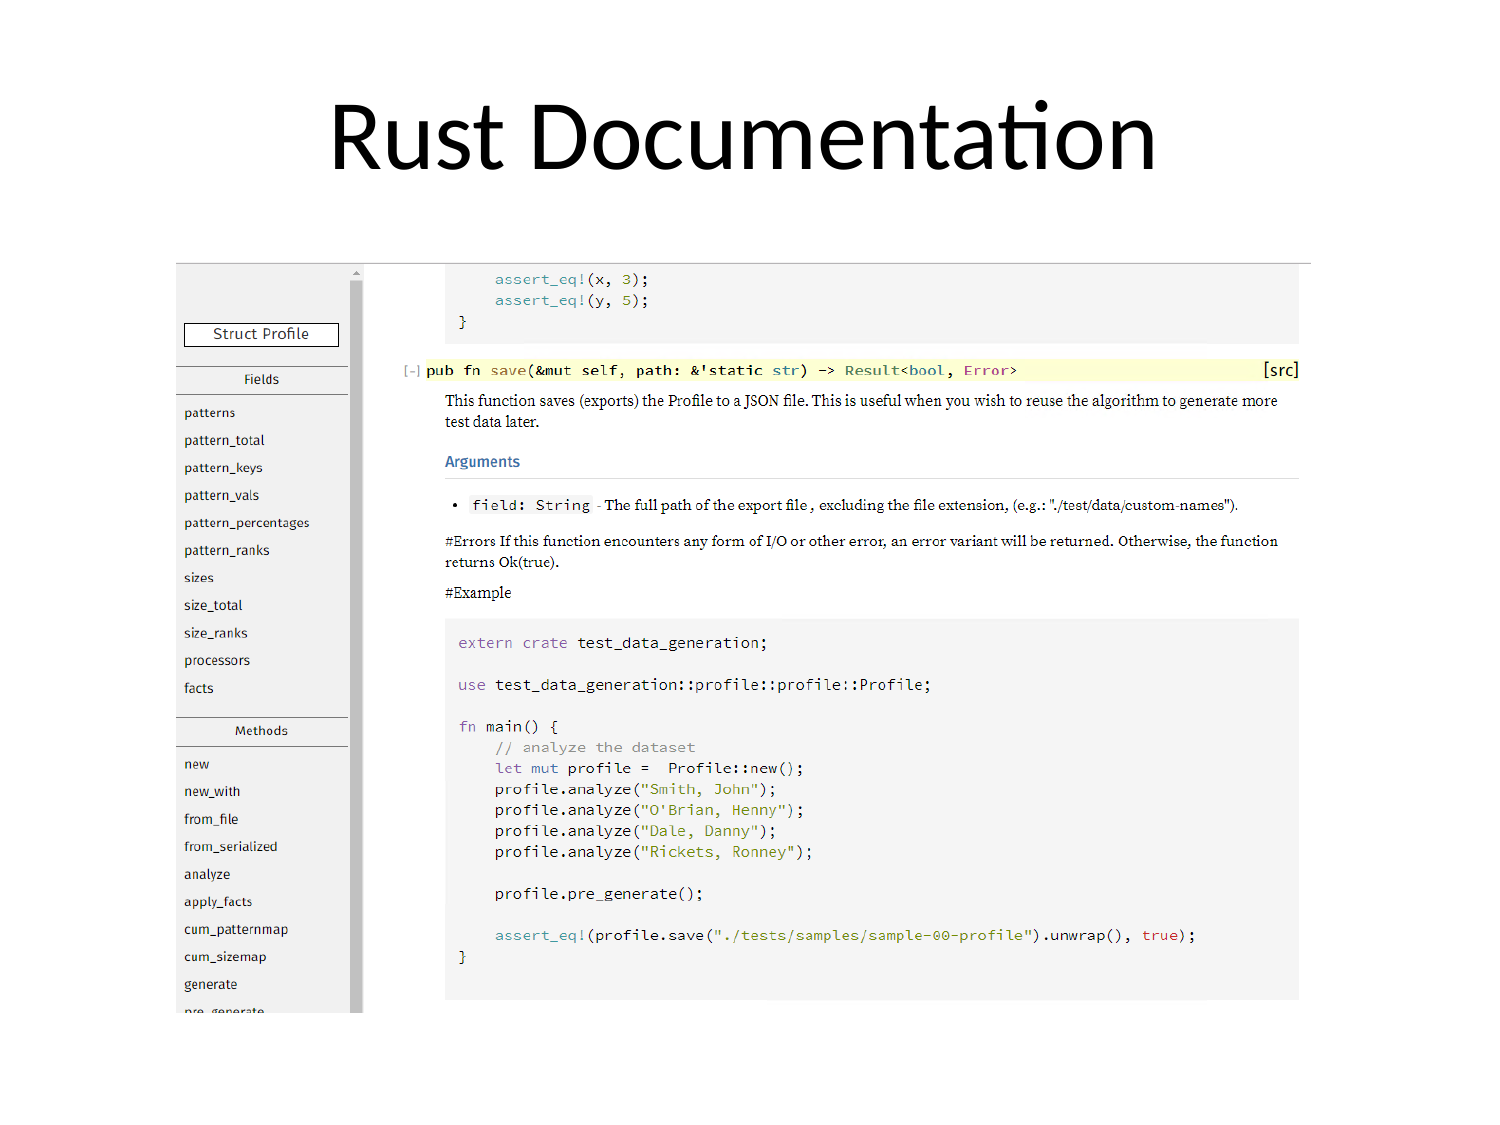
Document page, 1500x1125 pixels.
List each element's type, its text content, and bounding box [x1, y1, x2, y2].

text_box Rust Documentation [74, 62, 1413, 198]
picture [176, 262, 1311, 1013]
